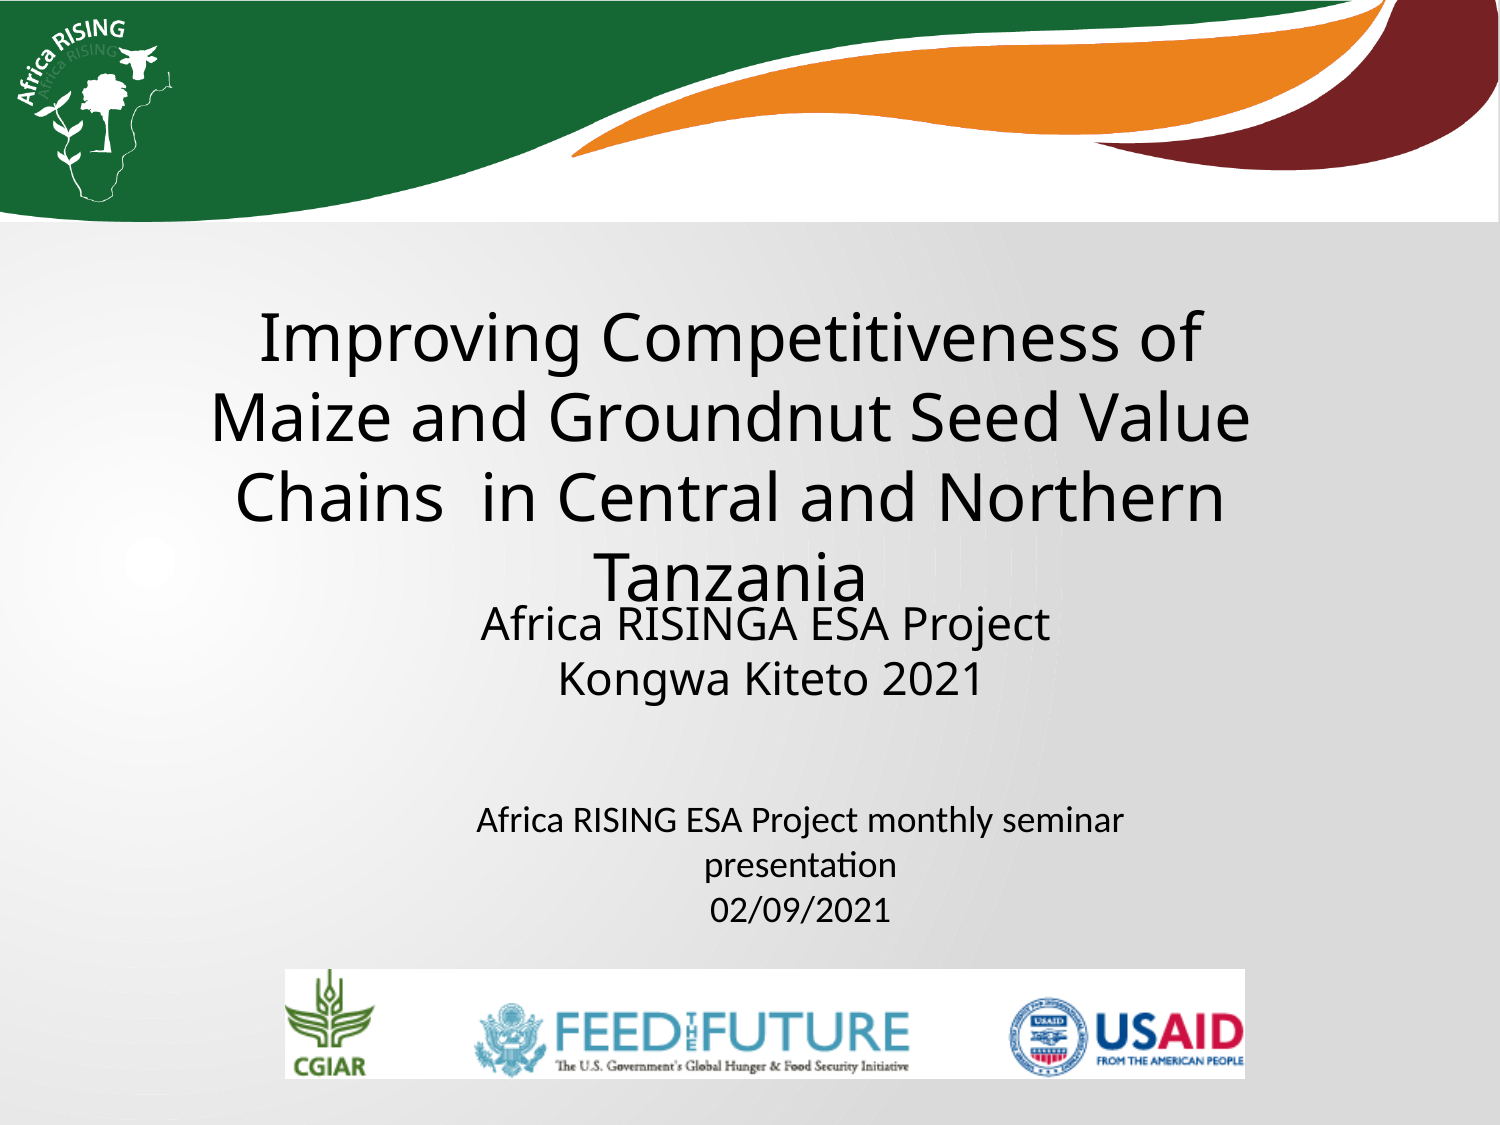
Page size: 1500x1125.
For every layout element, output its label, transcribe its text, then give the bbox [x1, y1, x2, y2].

list Africa RISINGA ESA Project Kongwa Kiteto 2021 [387, 587, 1138, 788]
picture [285, 969, 1245, 1079]
list Improving Competitiveness of Maize and Groundnut Seed Value Chains in Central and Northern Tanzania [137, 287, 1307, 475]
picture [0, 0, 1499, 222]
text_box Africa RISING ESA Project monthly seminar presentation 02/09/2021 [425, 787, 1177, 938]
